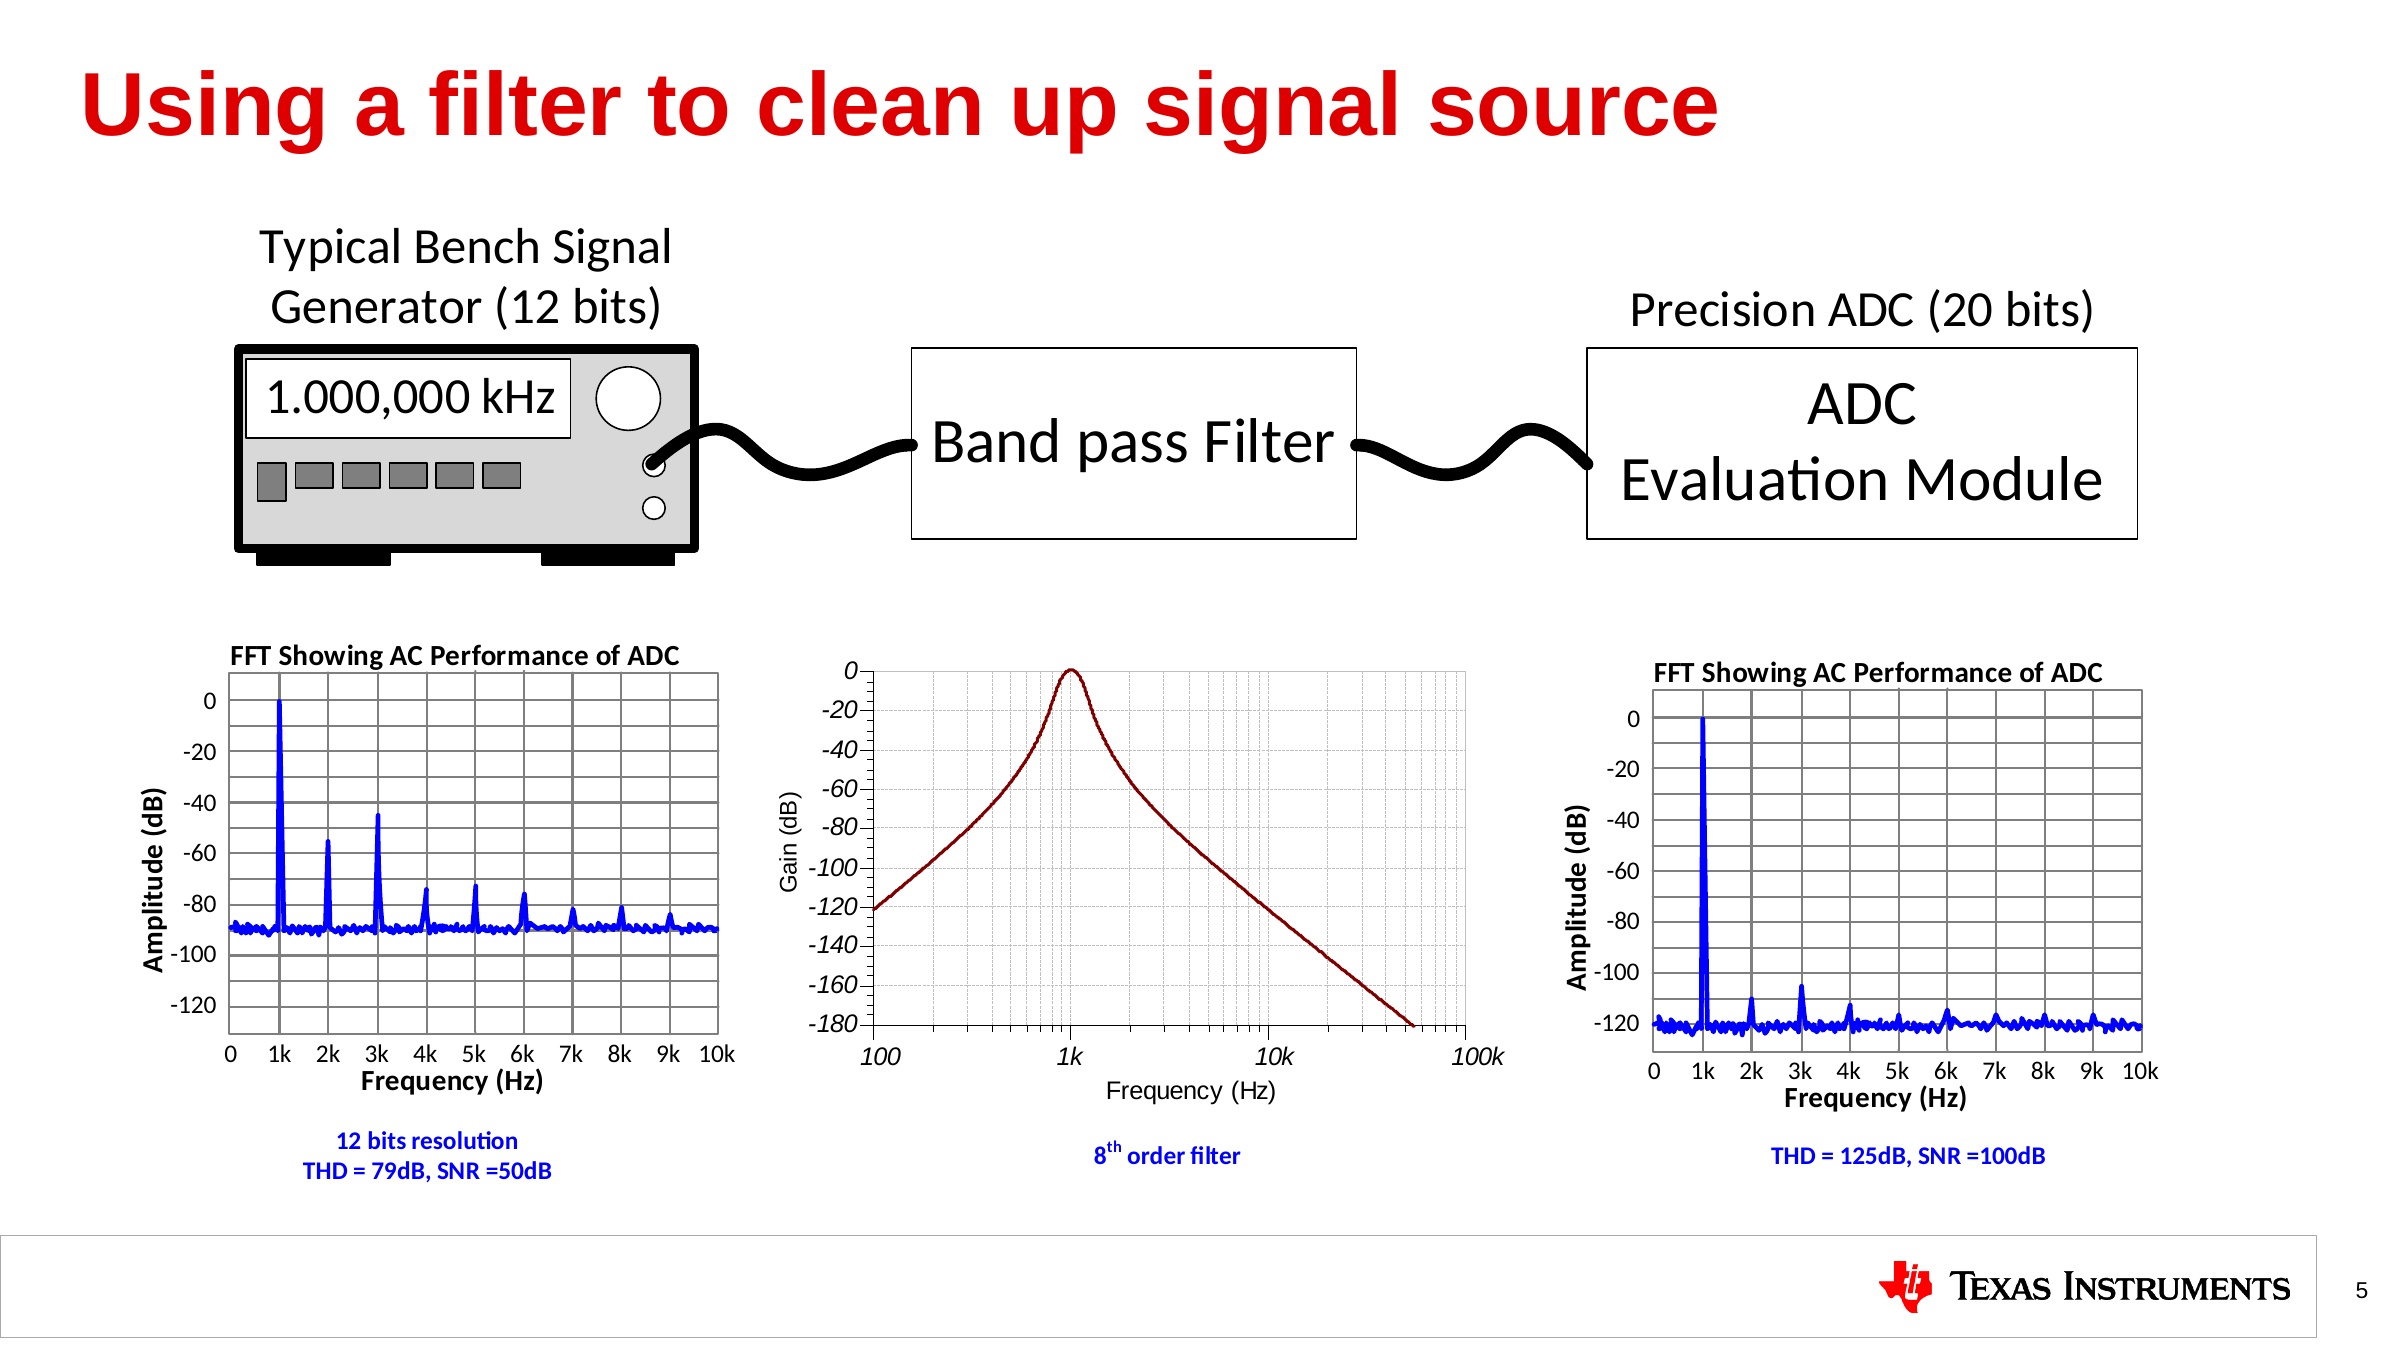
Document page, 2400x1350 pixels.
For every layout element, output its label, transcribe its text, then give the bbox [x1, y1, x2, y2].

slide_number 5 [1828, 1265, 2389, 1307]
picture [1879, 1261, 2290, 1265]
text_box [124, 199, 2173, 1201]
picture [1879, 1307, 2290, 1313]
title Using a filter to clean up signal source [60, 27, 2282, 189]
